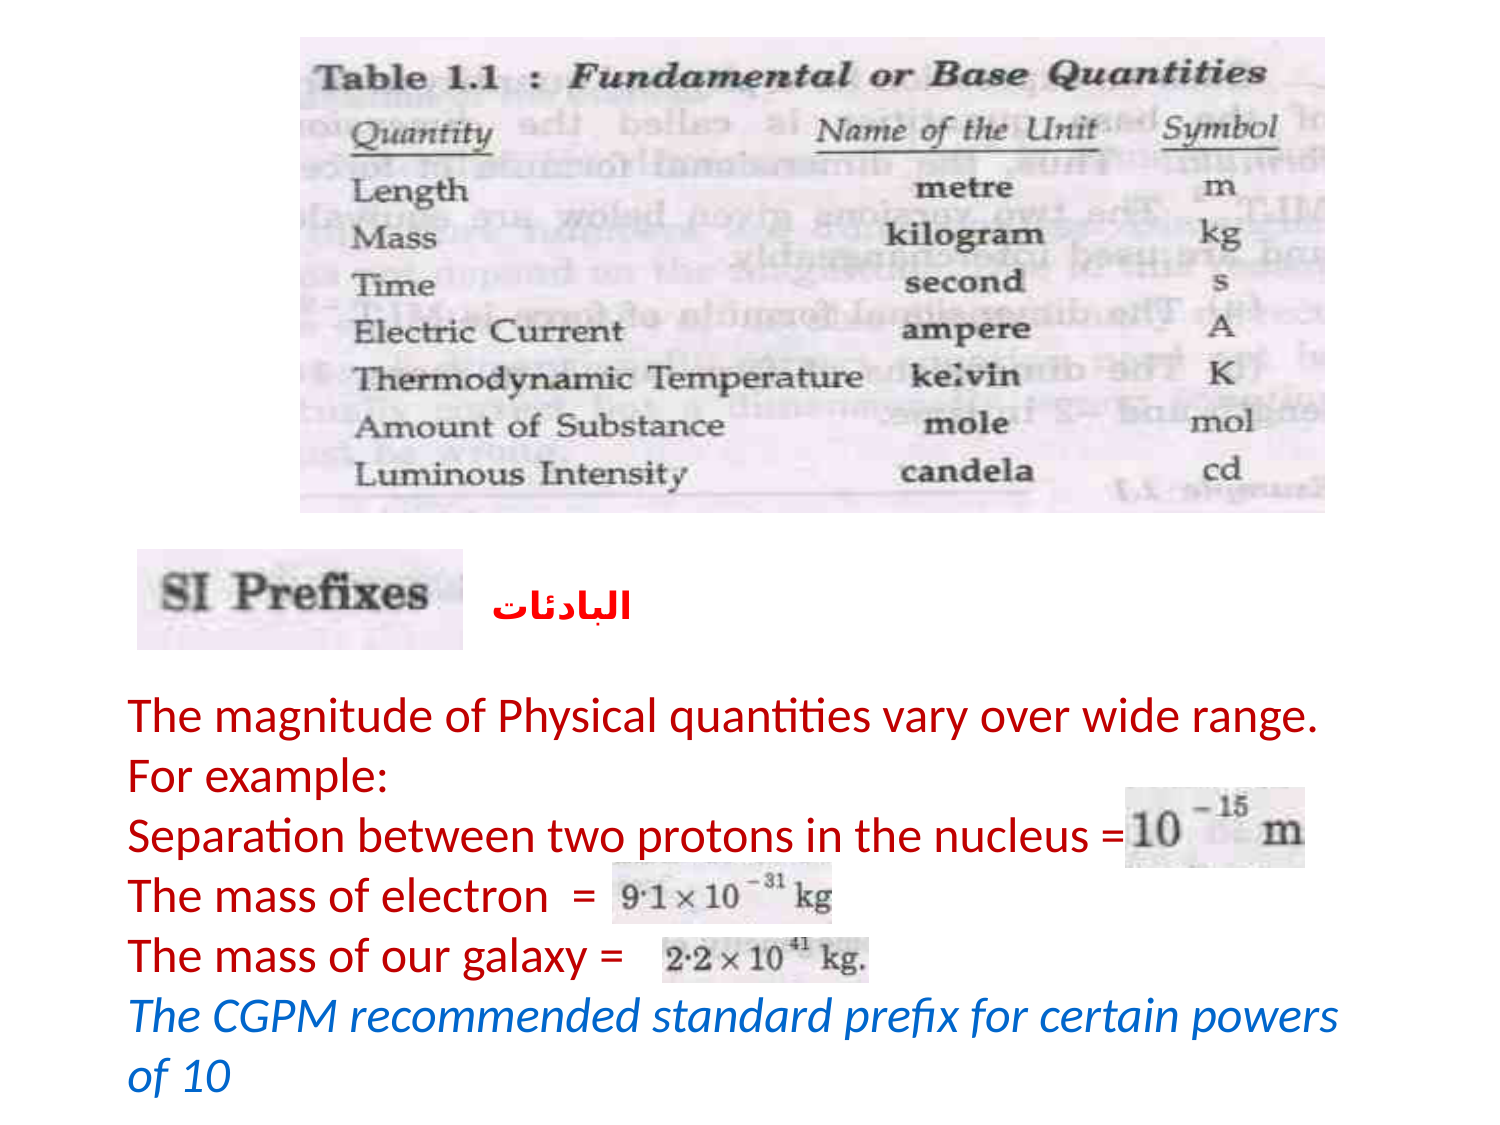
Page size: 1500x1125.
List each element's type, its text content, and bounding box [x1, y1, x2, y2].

picture [137, 549, 463, 651]
picture [1124, 787, 1306, 868]
picture [612, 862, 832, 924]
text_box البادئات [476, 574, 647, 635]
picture [299, 37, 1326, 513]
picture [662, 937, 869, 984]
text_box The magnitude of Physical quantities vary over wide range. For example: Separation between two protons in the nucleus = The mass of electron = The mass of our galaxy = The CGPM recommended standard prefix for certain powers of 10 [112, 674, 1375, 1110]
